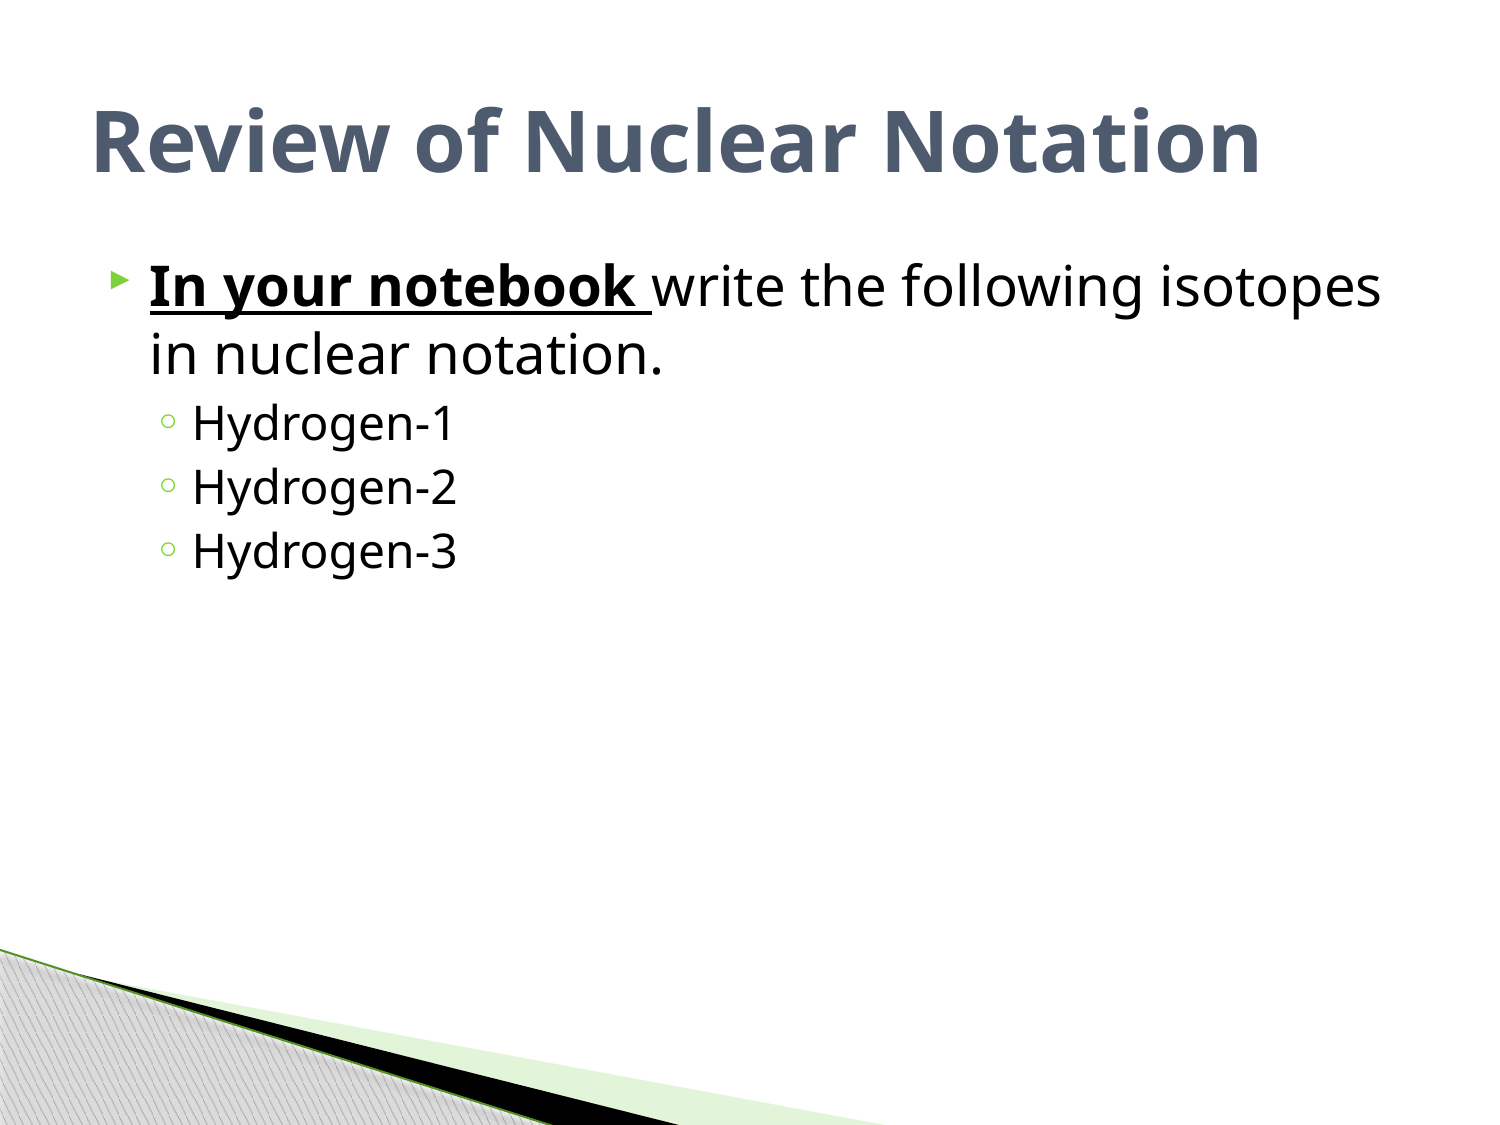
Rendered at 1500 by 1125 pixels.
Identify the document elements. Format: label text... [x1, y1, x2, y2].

title Review of Nuclear Notation [75, 45, 1425, 233]
list In your notebook write the following isotopes in nuclear notation. Hydrogen-1 Hydrogen-2 Hydrogen-3 [75, 243, 1425, 986]
